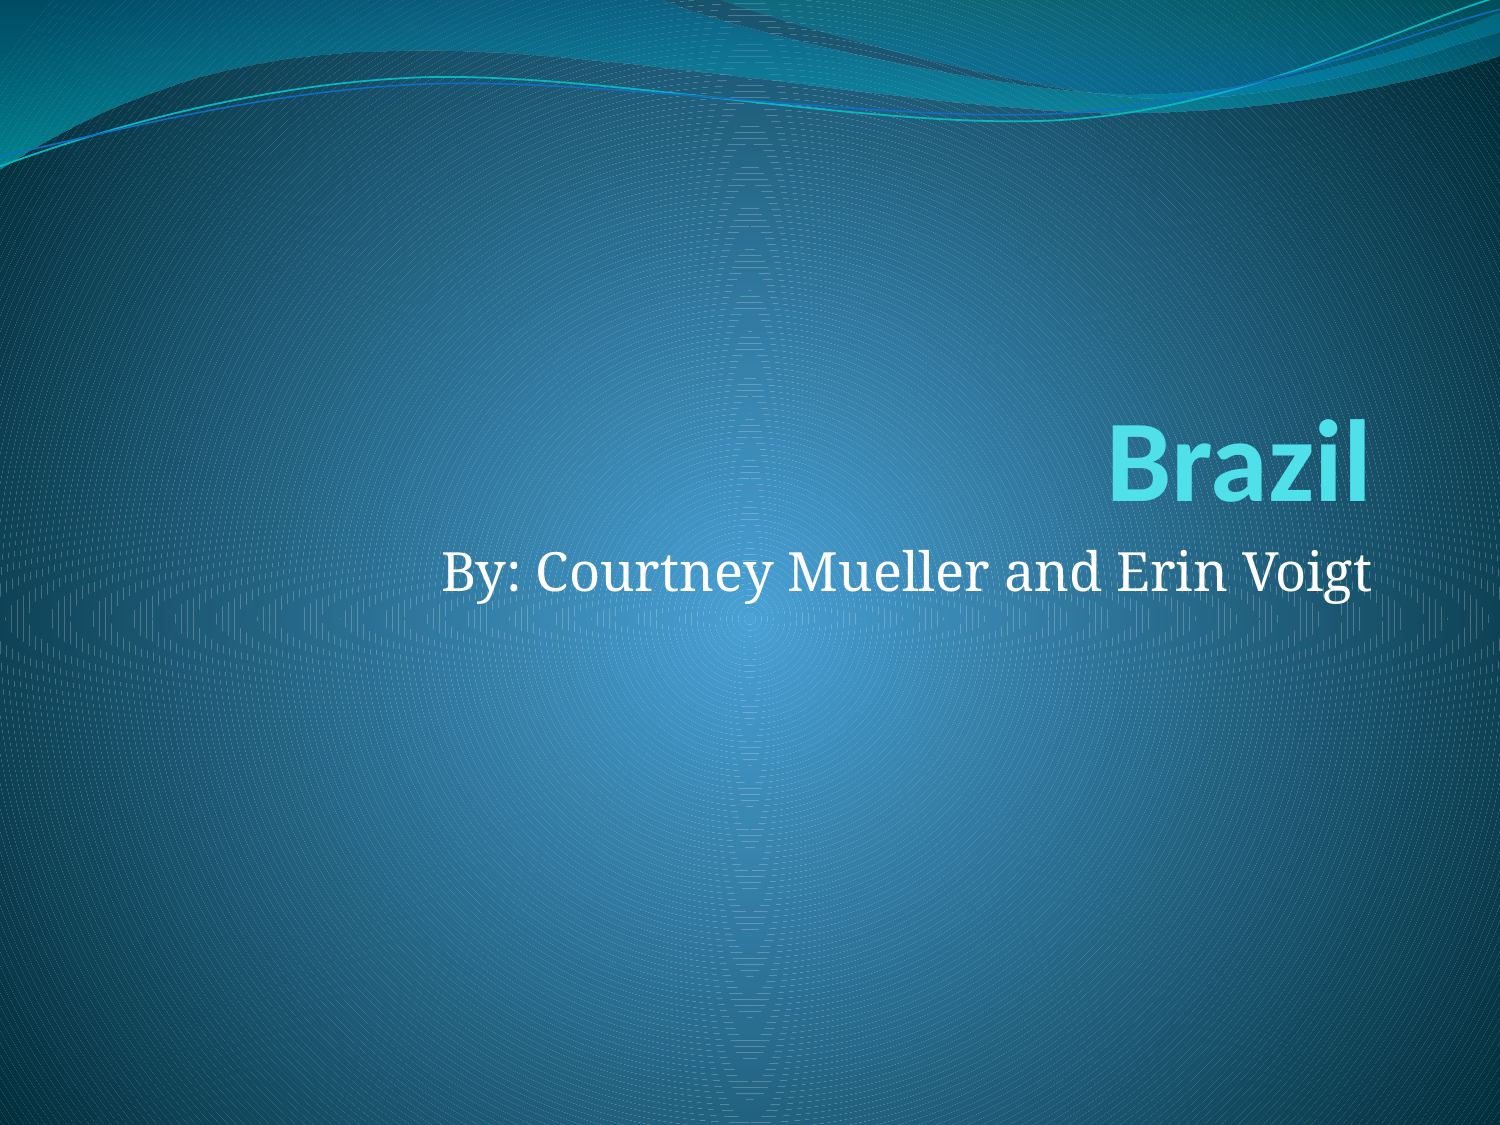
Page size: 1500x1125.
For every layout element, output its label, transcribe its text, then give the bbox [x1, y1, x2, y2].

title Brazil [87, 224, 1376, 526]
subtitle By: Courtney Mueller and Erin Voigt [87, 529, 1377, 818]
